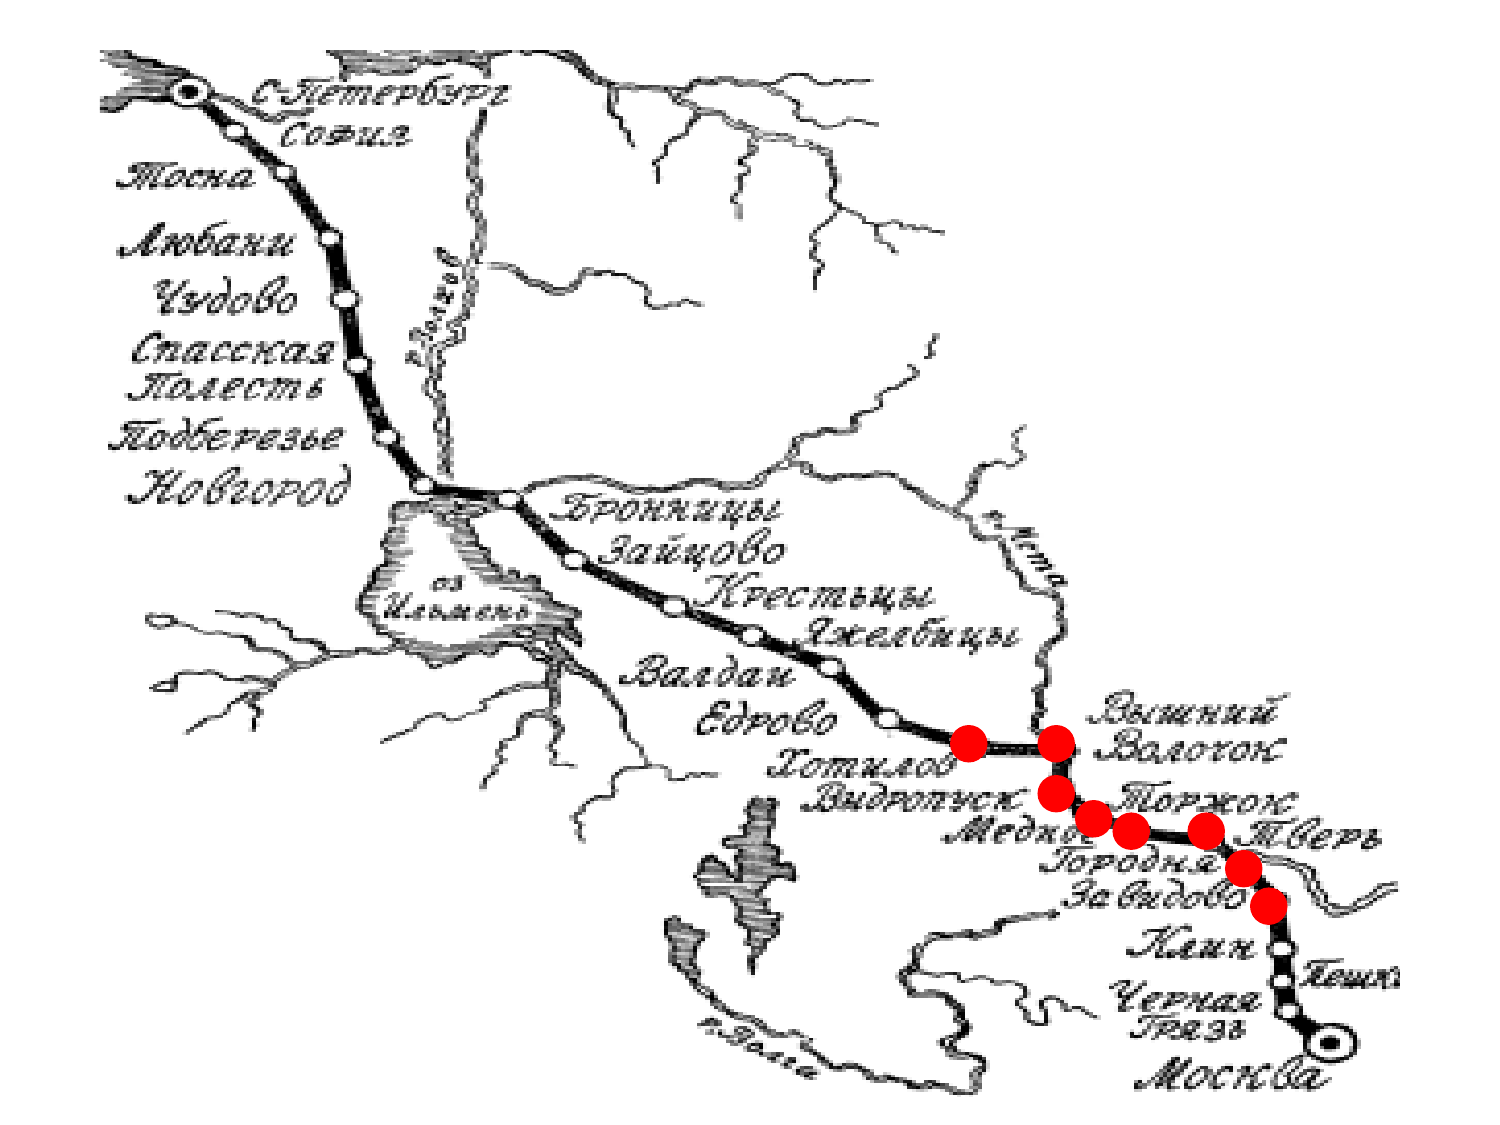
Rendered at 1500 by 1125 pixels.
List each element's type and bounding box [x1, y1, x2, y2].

picture [99, 49, 1401, 1100]
